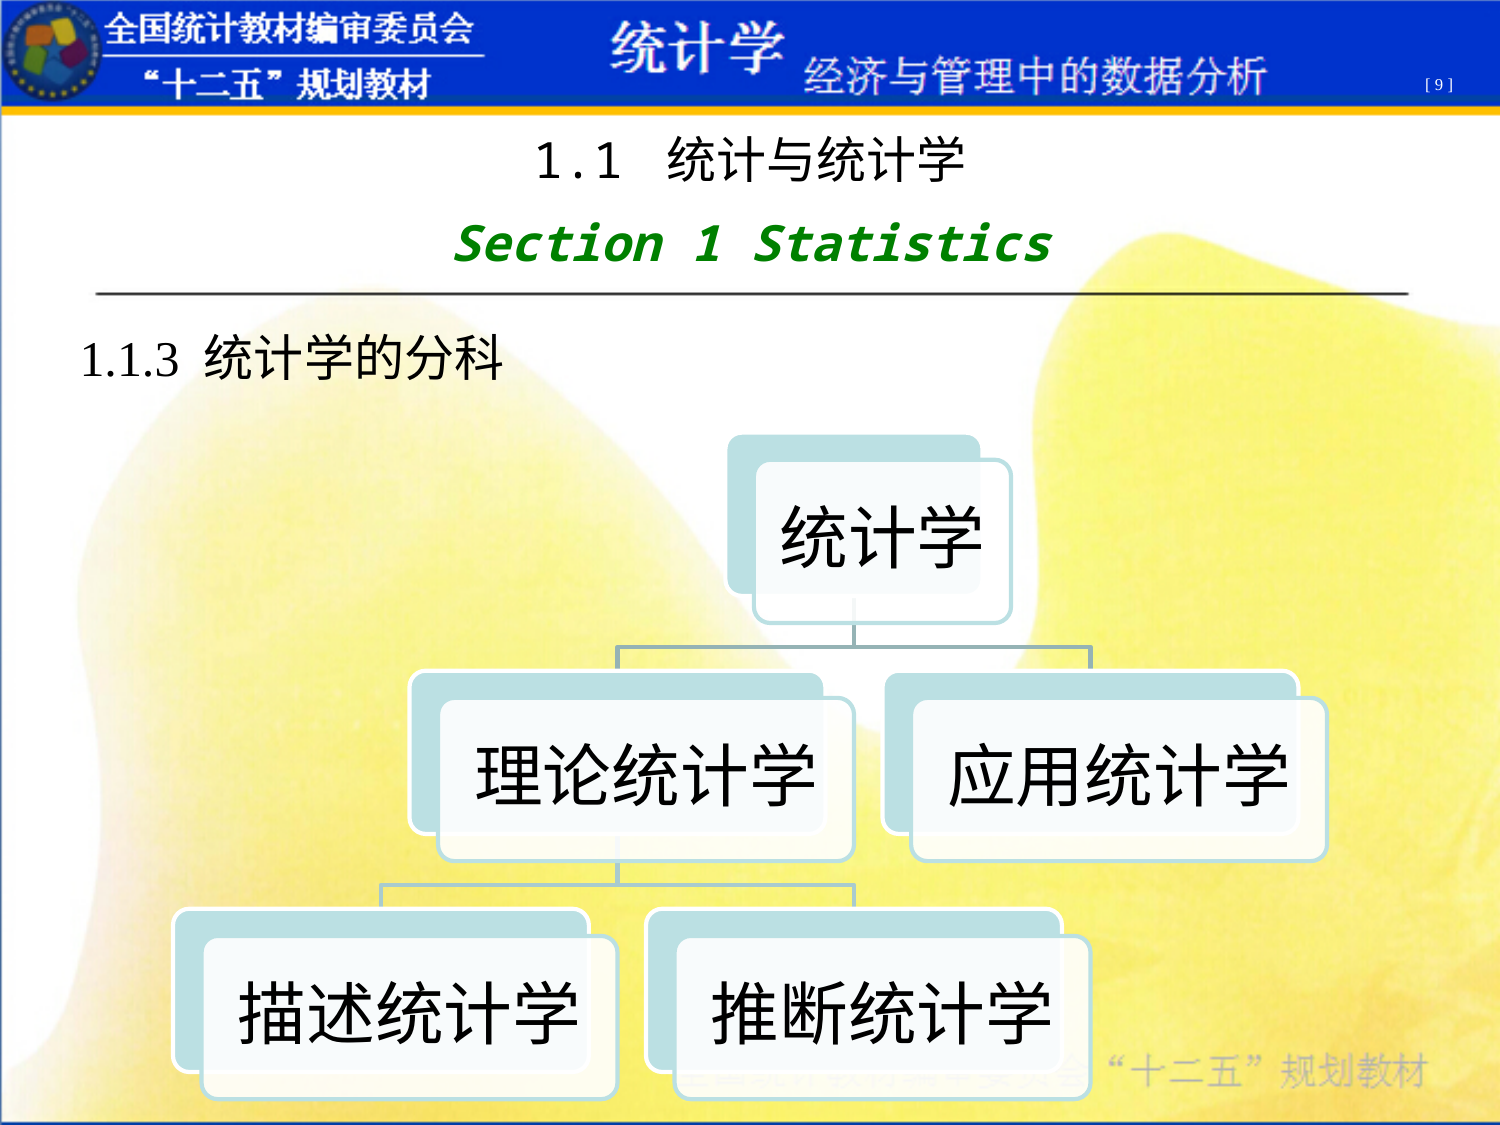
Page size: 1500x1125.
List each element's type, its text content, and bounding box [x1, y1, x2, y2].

text_box [ 9 ] [1364, 66, 1468, 142]
text_box 1.1 统计与统计学 [64, 121, 1436, 196]
picture [0, 0, 1500, 1125]
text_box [76, 432, 1424, 1100]
text_box 1.1.3 统计学的分科 [64, 319, 1447, 394]
text_box Section 1 Statistics [64, 203, 1436, 279]
